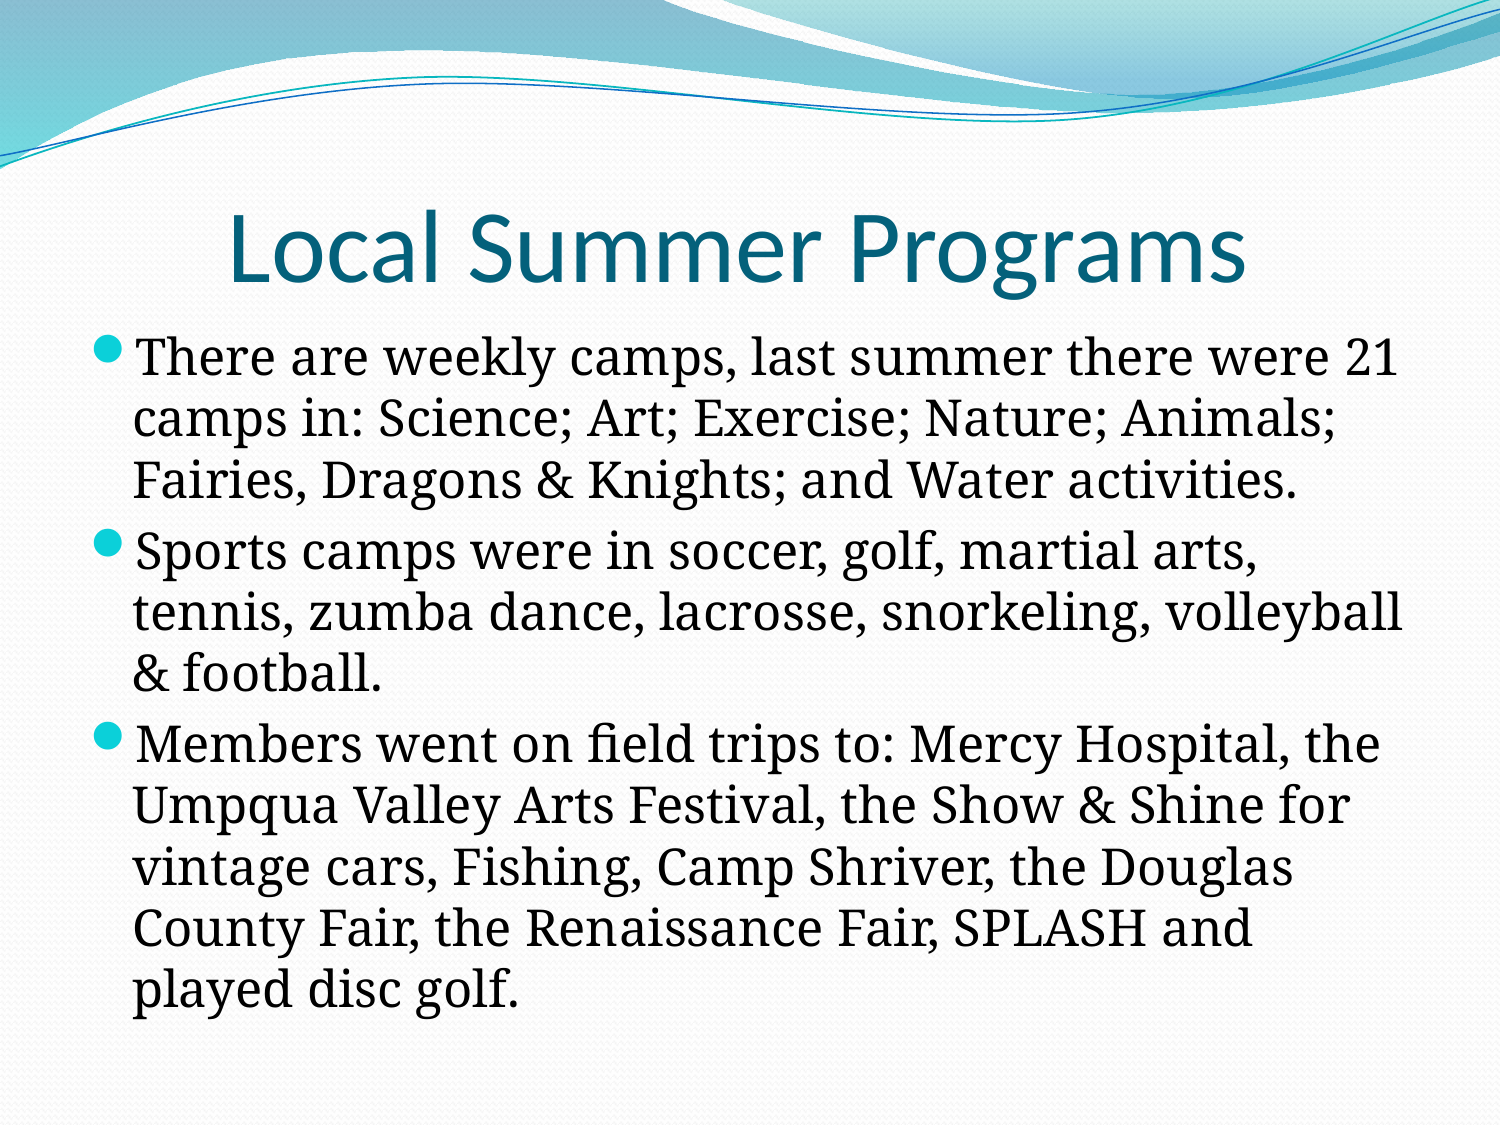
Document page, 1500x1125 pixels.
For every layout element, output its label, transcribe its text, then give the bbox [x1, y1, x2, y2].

title Local Summer Programs [75, 115, 1425, 303]
list There are weekly camps, last summer there were 21 camps in: Science; Art; Exercise; Nature; Animals; Fairies, Dragons & Knights; and Water activities. Sports camps were in soccer, golf, martial arts, tennis, zumba dance, lacrosse, snorkeling, volleyball & football. Members went on field trips to: Mercy Hospital, the Umpqua Valley Arts Festival, the Show & Shine for vintage cars, Fishing, Camp Shriver, the Douglas County Fair, the Renaissance Fair, SPLASH and played disc golf. [75, 317, 1425, 1038]
